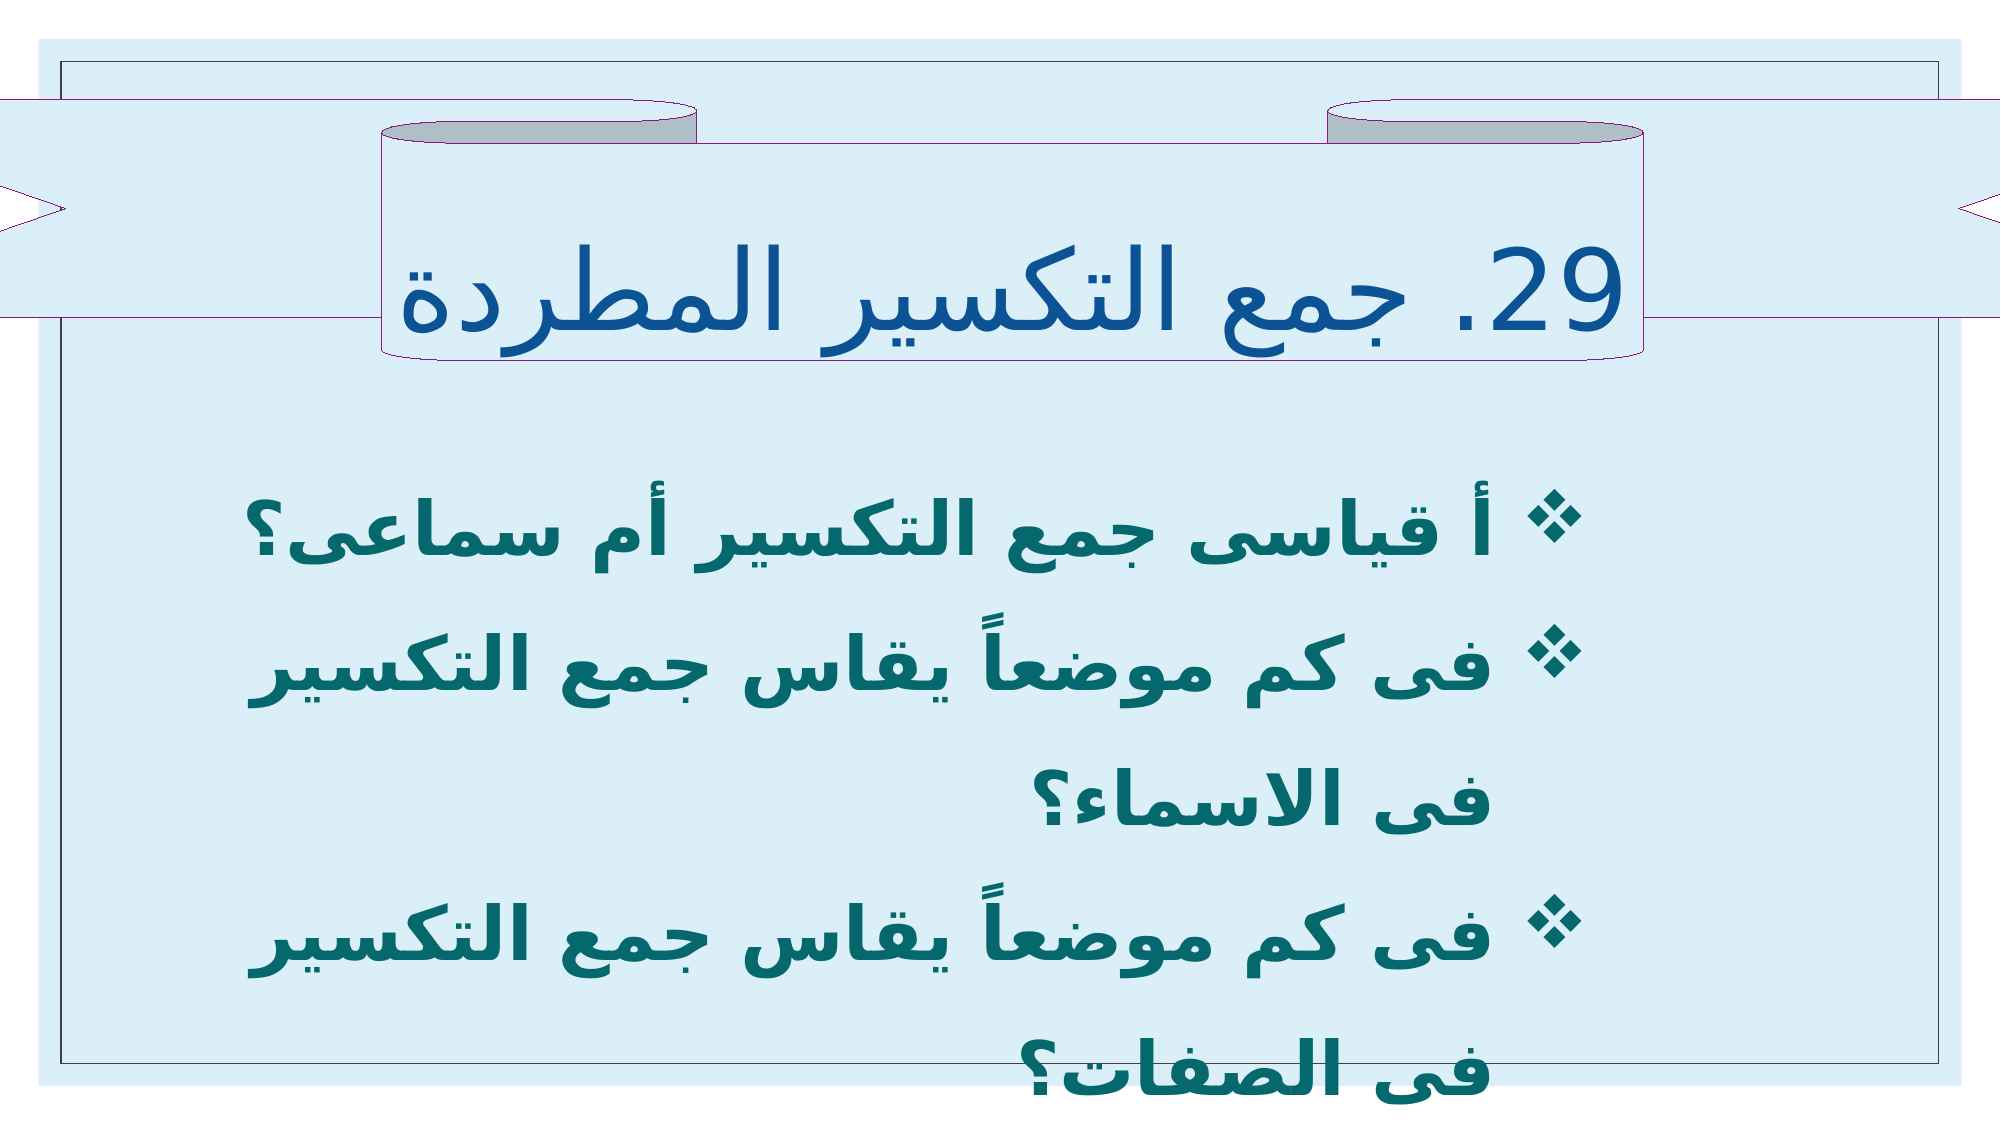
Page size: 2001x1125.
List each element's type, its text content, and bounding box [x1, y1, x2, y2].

text_box 29. جمع التکسیر المطردة [0, 99, 2000, 361]
text_box أ قیاسی جمع التکسیر أم سماعی؟ فی کم موضعاً یقاس جمع التکسیر فی الاسماء؟ فی کم موضعاً یقاس جمع التکسیر فی الصفات؟ [193, 341, 1605, 1118]
